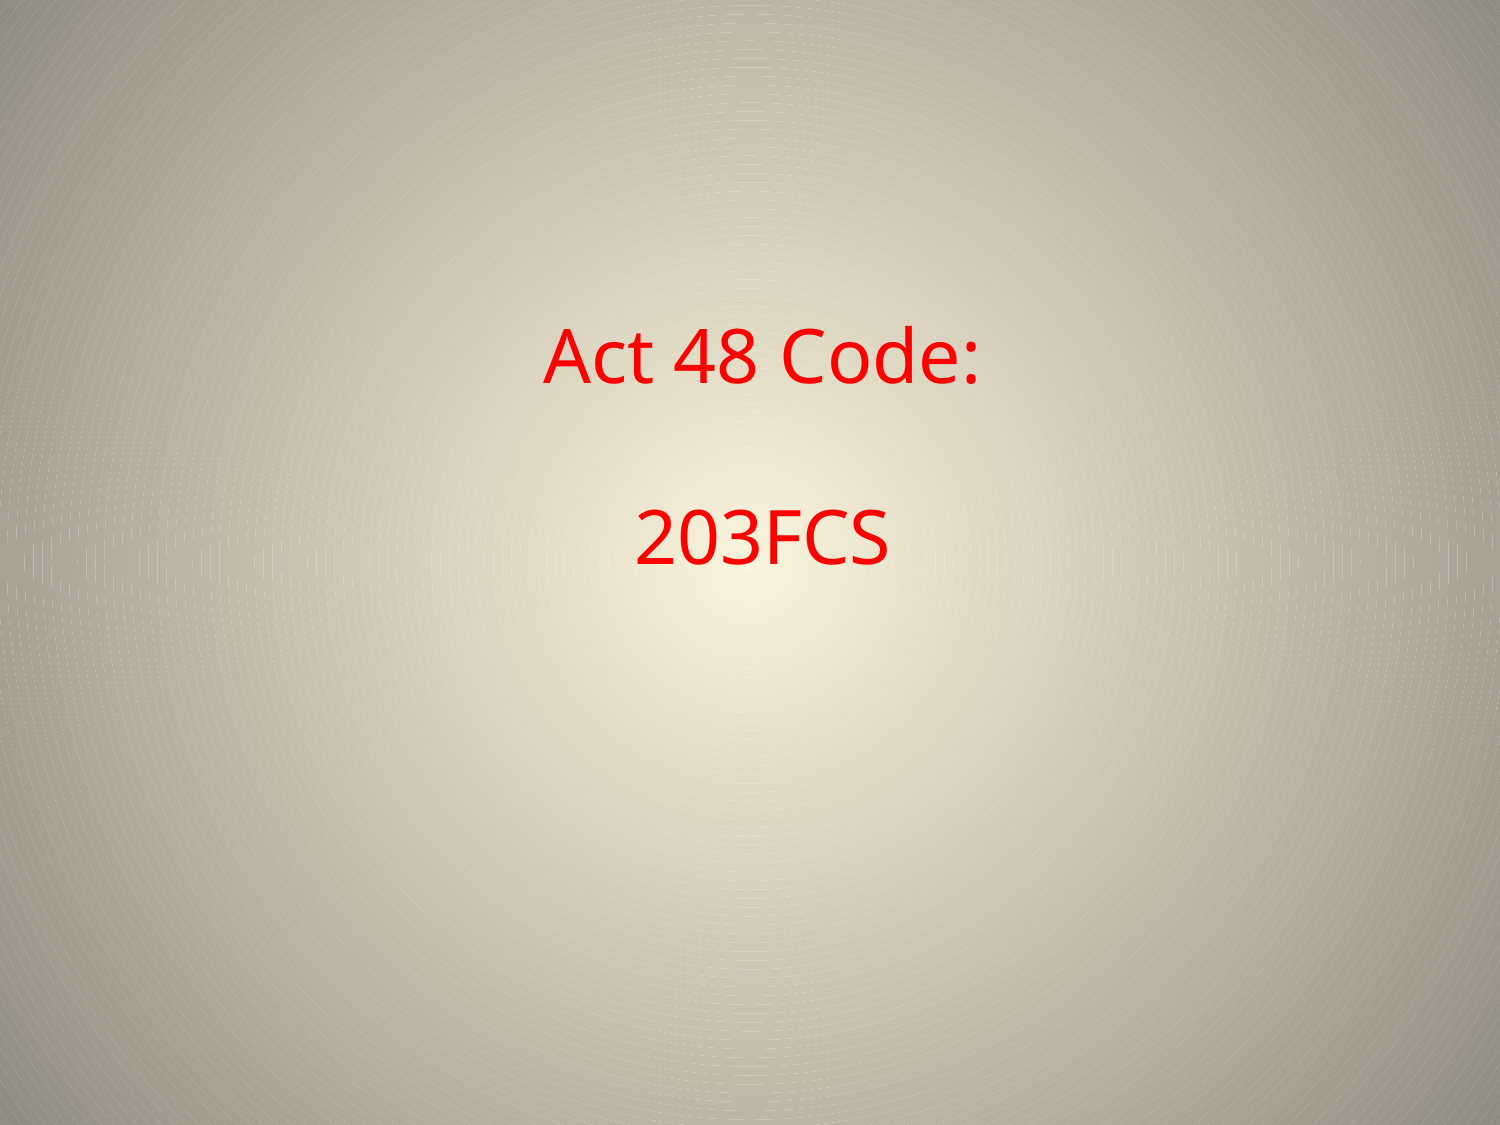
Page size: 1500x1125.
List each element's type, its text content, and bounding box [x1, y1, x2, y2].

title Act 48 Code: 203FCS [87, 299, 1438, 588]
